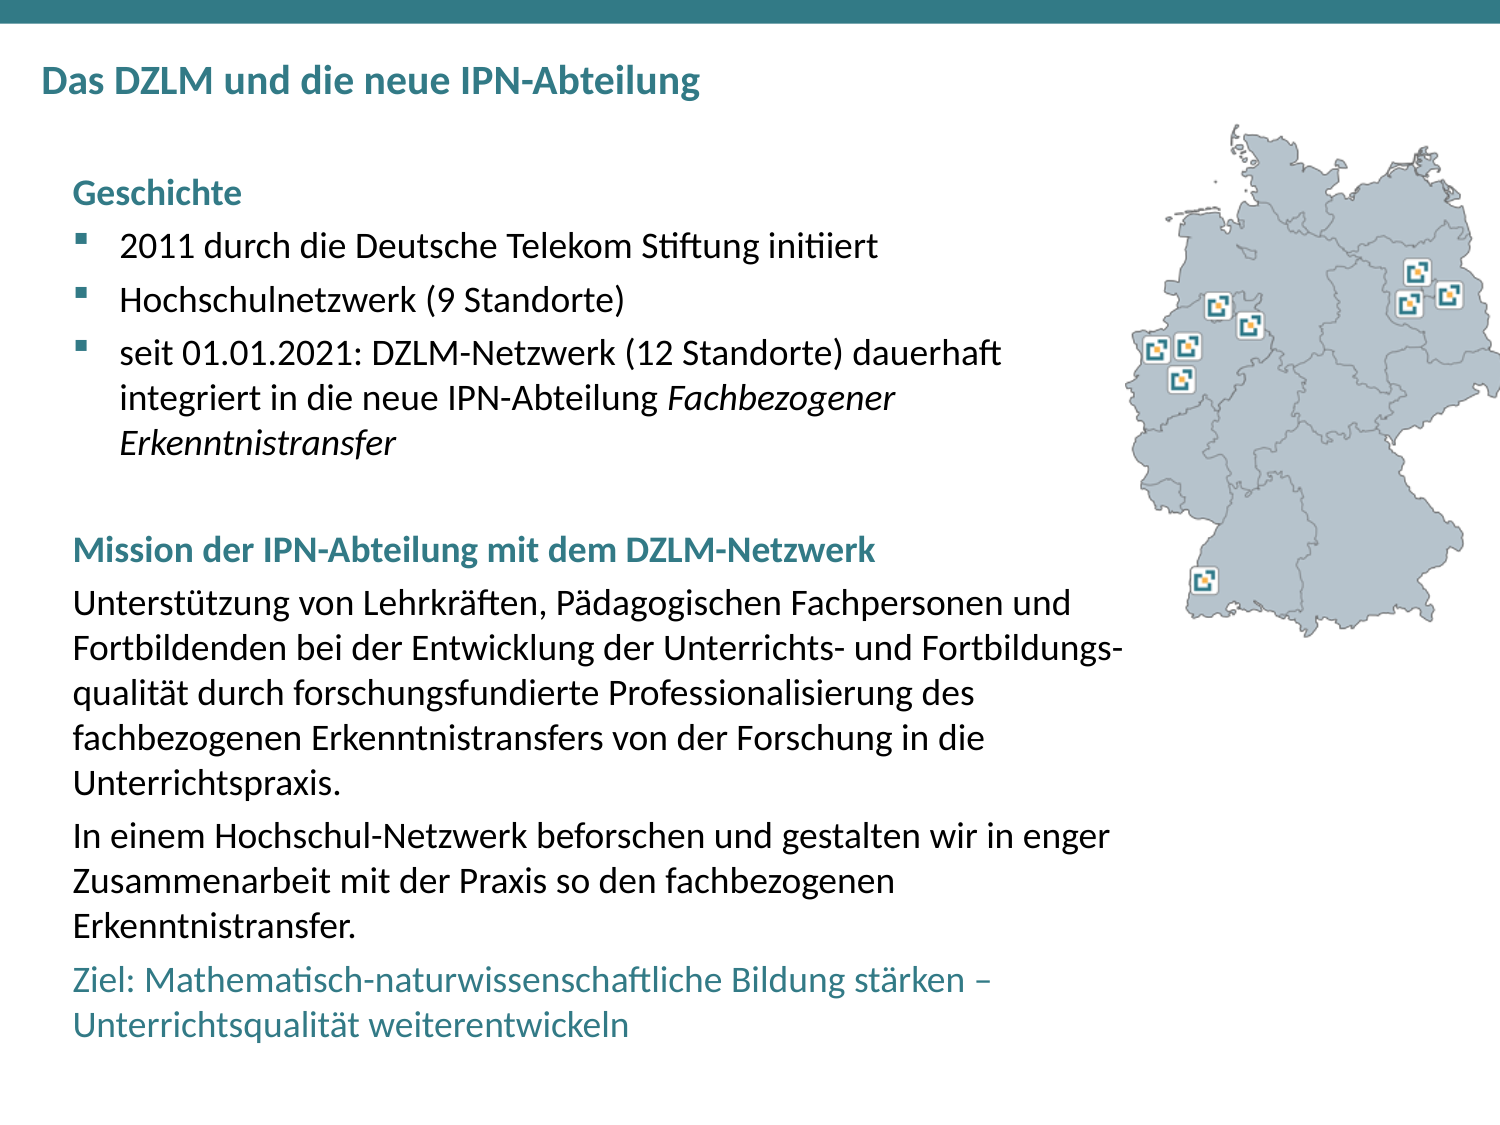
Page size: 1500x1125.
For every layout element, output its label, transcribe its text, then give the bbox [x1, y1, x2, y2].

picture [1124, 122, 1500, 643]
title Das DZLM und die neue IPN-Abteilung [41, 53, 1459, 119]
text_box Geschichte 2011 durch die Deutsche Telekom Stiftung initiiert Hochschulnetzwerk (9 Standorte) seit 01.01.2021: DZLM-Netzwerk (12 Standorte) dauerhaft integriert in die neue IPN-Abteilung Fachbezogener Erkenntnistransfer Mission der IPN-Abteilung mit dem DZLM-Netzwerk Unterstützung von Lehrkräften, Pädagogischen Fachpersonen und Fortbildenden bei der Entwicklung der Unterrichts- und Fortbildungs-qualität durch forschungsfundierte Professionalisierung des fachbezogenen Erkenntnistransfers von der Forschung in die Unterrichtspraxis. In einem Hochschul-Netzwerk beforschen und gestalten wir in enger Zusammenarbeit mit der Praxis so den fachbezogenen Erkenntnistransfer. Ziel: Mathematisch-naturwissenschaftliche Bildung stärken – Unterrichtsqualität weiterentwickeln [57, 160, 1152, 1106]
